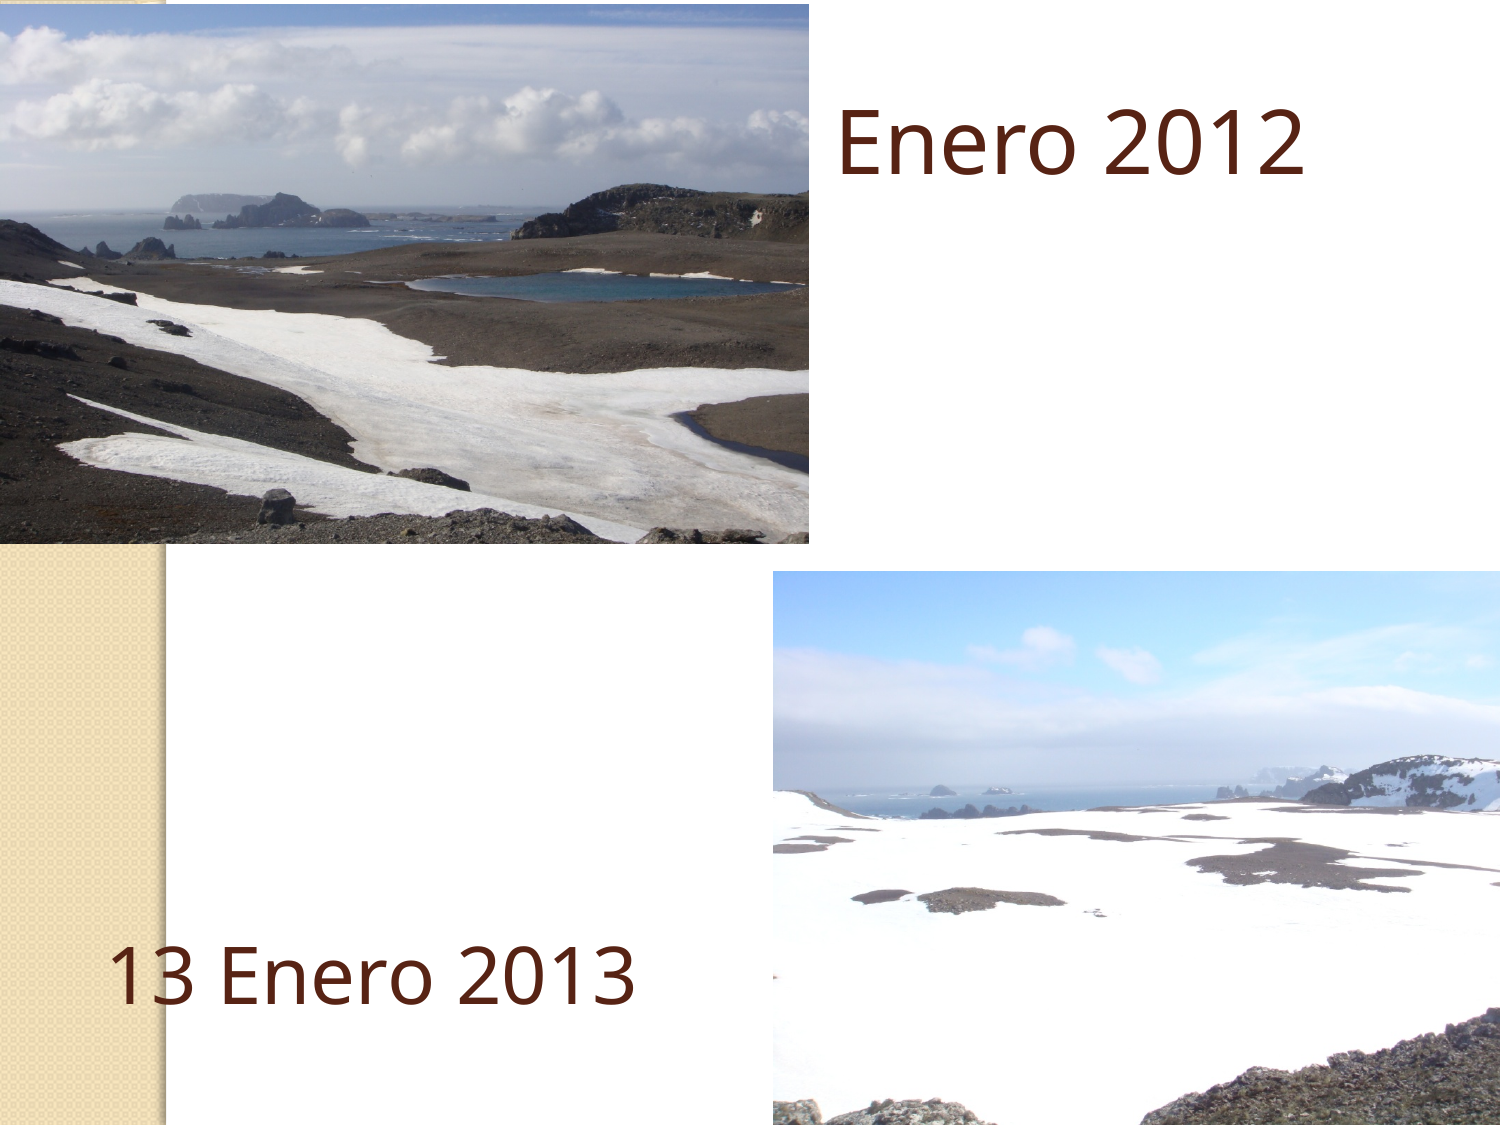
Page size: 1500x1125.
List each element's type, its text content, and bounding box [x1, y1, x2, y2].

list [773, 570, 1500, 1125]
title Enero 2012 [820, 45, 1466, 233]
text_box 13 Enero 2013 [70, 878, 716, 1067]
picture [0, 4, 809, 544]
